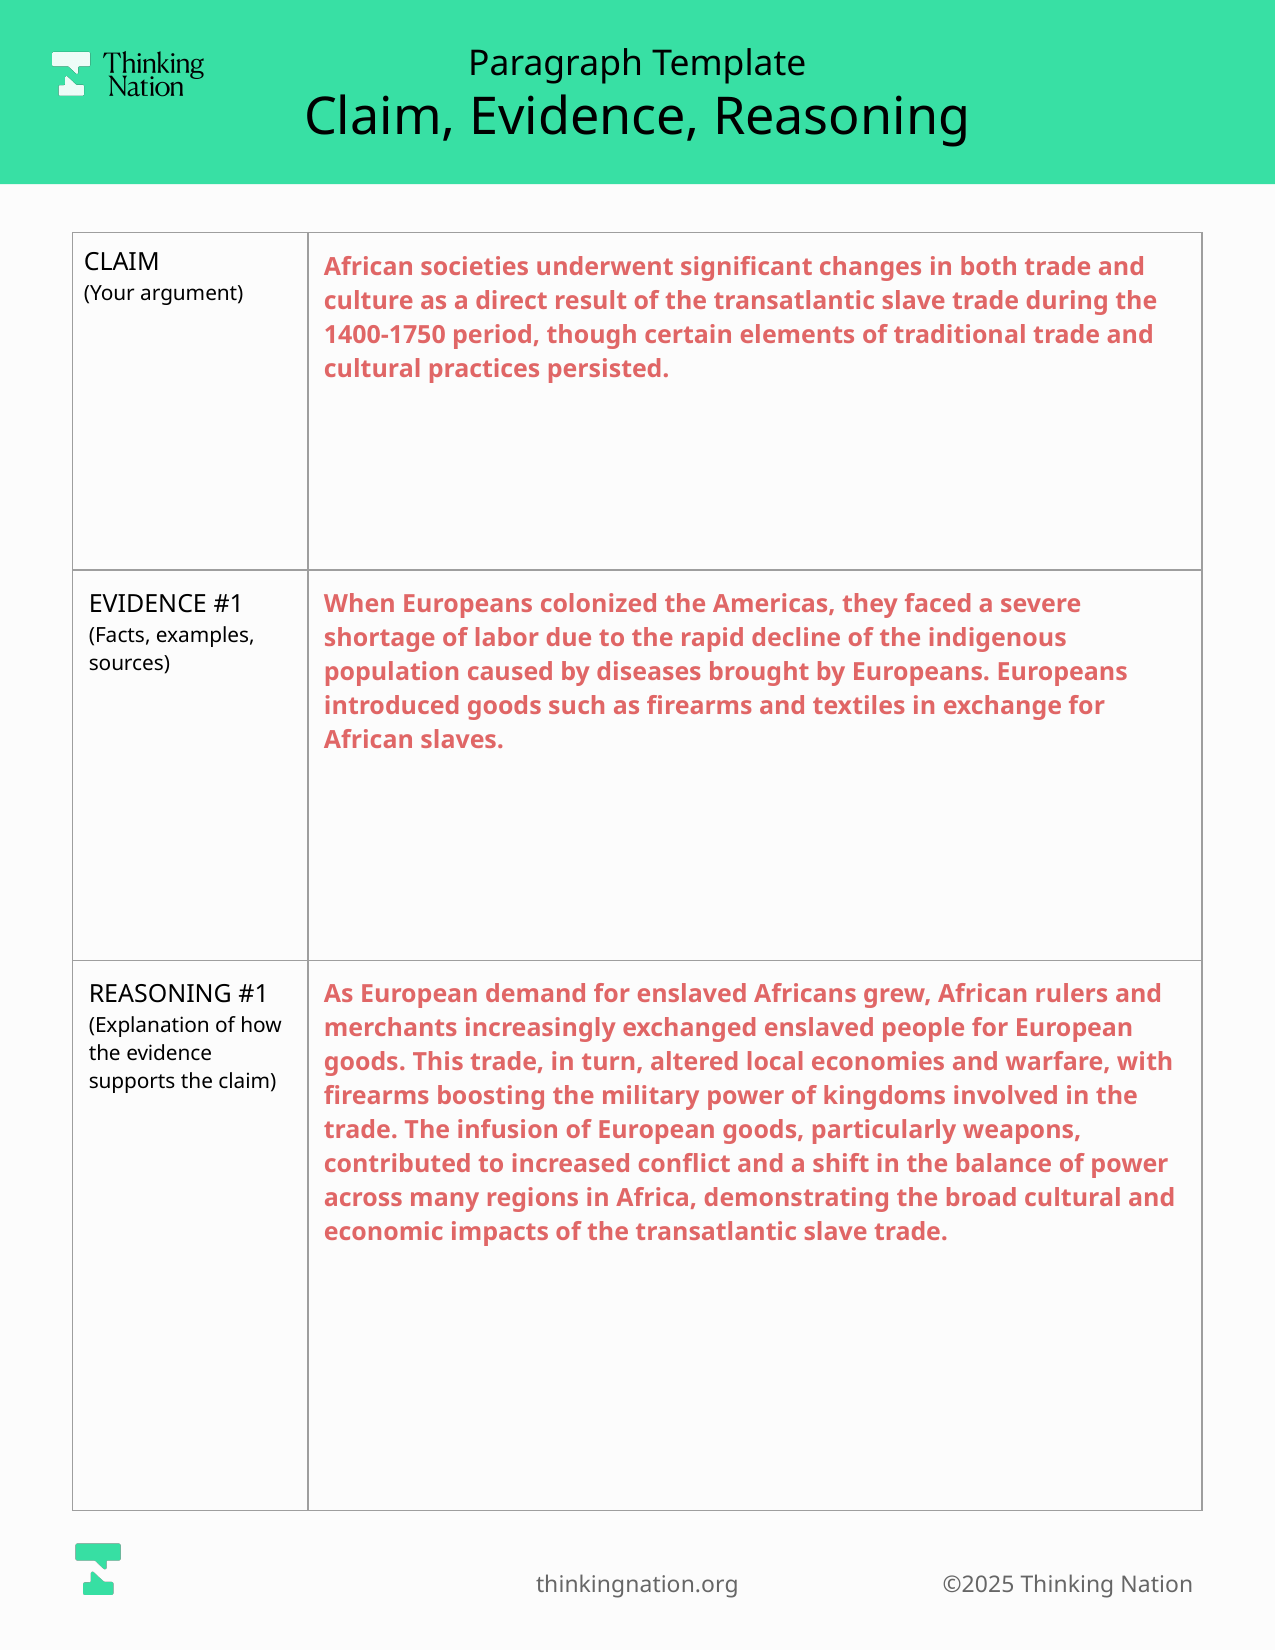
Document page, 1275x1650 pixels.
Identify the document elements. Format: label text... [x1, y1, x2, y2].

text_box thinkingnation.org [486, 1553, 789, 1605]
table_cell When Europeans colonized the Americas, they faced a severe shortage of labor due to the rapid decline of the indigenous population caused by diseases brought by Europeans. Europeans introduced goods such as firearms and textiles in exchange for African slaves. [309, 571, 1201, 960]
table_header CLAIM (Your argument) [73, 233, 307, 569]
text_box ©2025 Thinking Nation [907, 1553, 1210, 1605]
picture [62, 1533, 134, 1605]
table_cell As European demand for enslaved Africans grew, African rulers and merchants increasingly exchanged enslaved people for European goods. This trade, in turn, altered local economies and warfare, with firearms boosting the military power of kingdoms involved in the trade. The infusion of European goods, particularly weapons, contributed to increased conflict and a shift in the balance of power across many regions in Africa, demonstrating the broad cultural and economic impacts of the transatlantic slave trade. [309, 961, 1201, 1510]
table_header African societies underwent significant changes in both trade and culture as a direct result of the transatlantic slave trade during the 1400-1750 period, though certain elements of traditional trade and cultural practices persisted. [309, 233, 1201, 569]
table_cell EVIDENCE #1 (Facts, examples, sources) [73, 571, 307, 960]
table_cell REASONING #1 (Explanation of how the evidence supports the claim) [73, 961, 307, 1510]
picture [35, 37, 210, 110]
text_box Paragraph Template Claim, Evidence, Reasoning [0, 0, 1275, 185]
